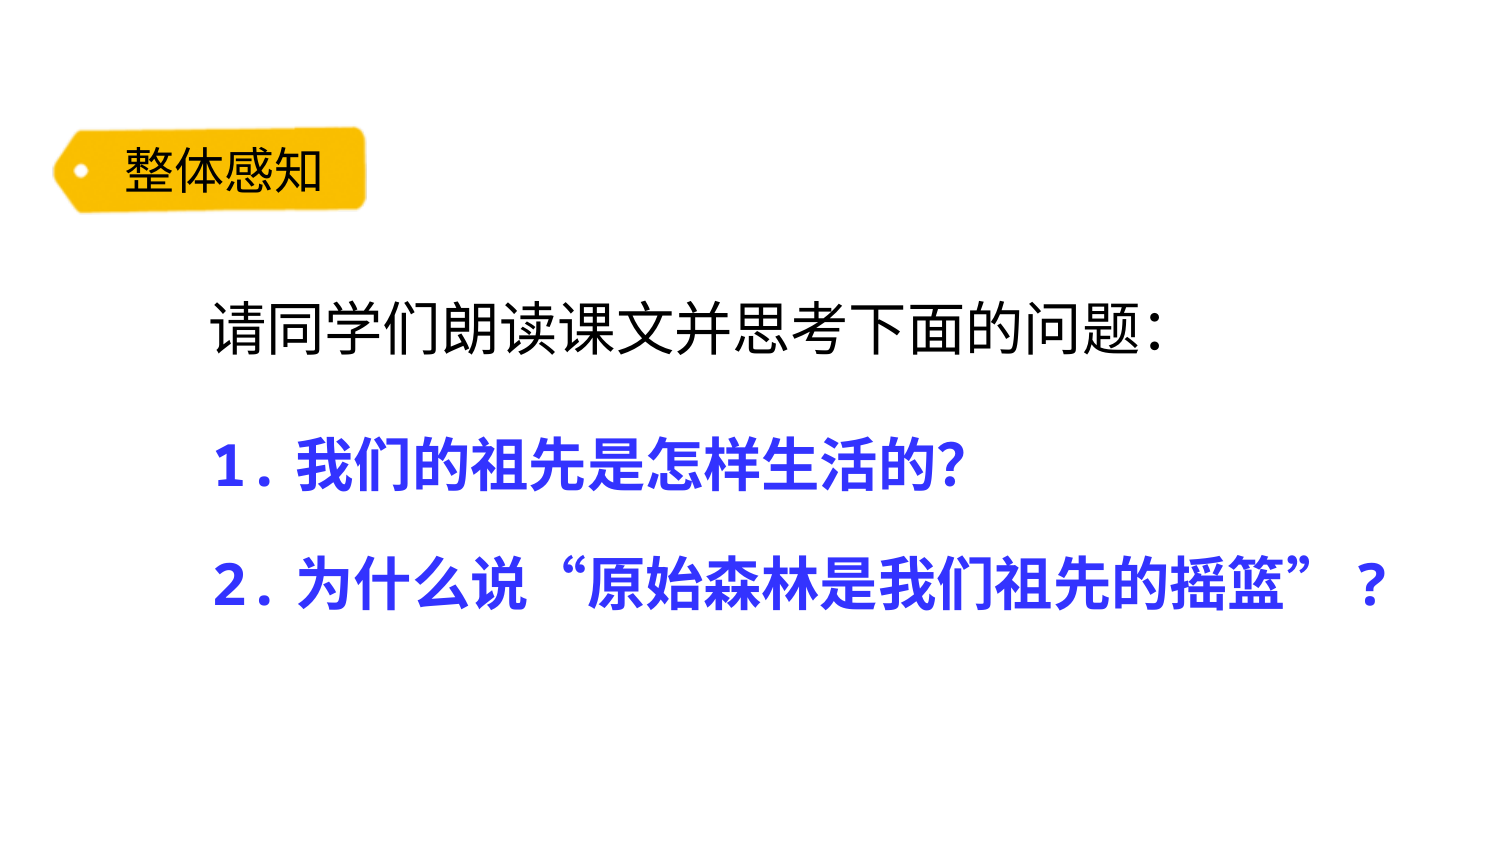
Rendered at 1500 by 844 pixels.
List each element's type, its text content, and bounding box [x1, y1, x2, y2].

text_box 2.为什么说“原始森林是我们祖先的摇篮”? [197, 525, 1414, 624]
picture [39, 122, 378, 218]
text_box 1.我们的祖先是怎样生活的？ [197, 420, 1041, 506]
text_box 请同学们朗读课文并思考下面的问题： [197, 285, 1500, 368]
